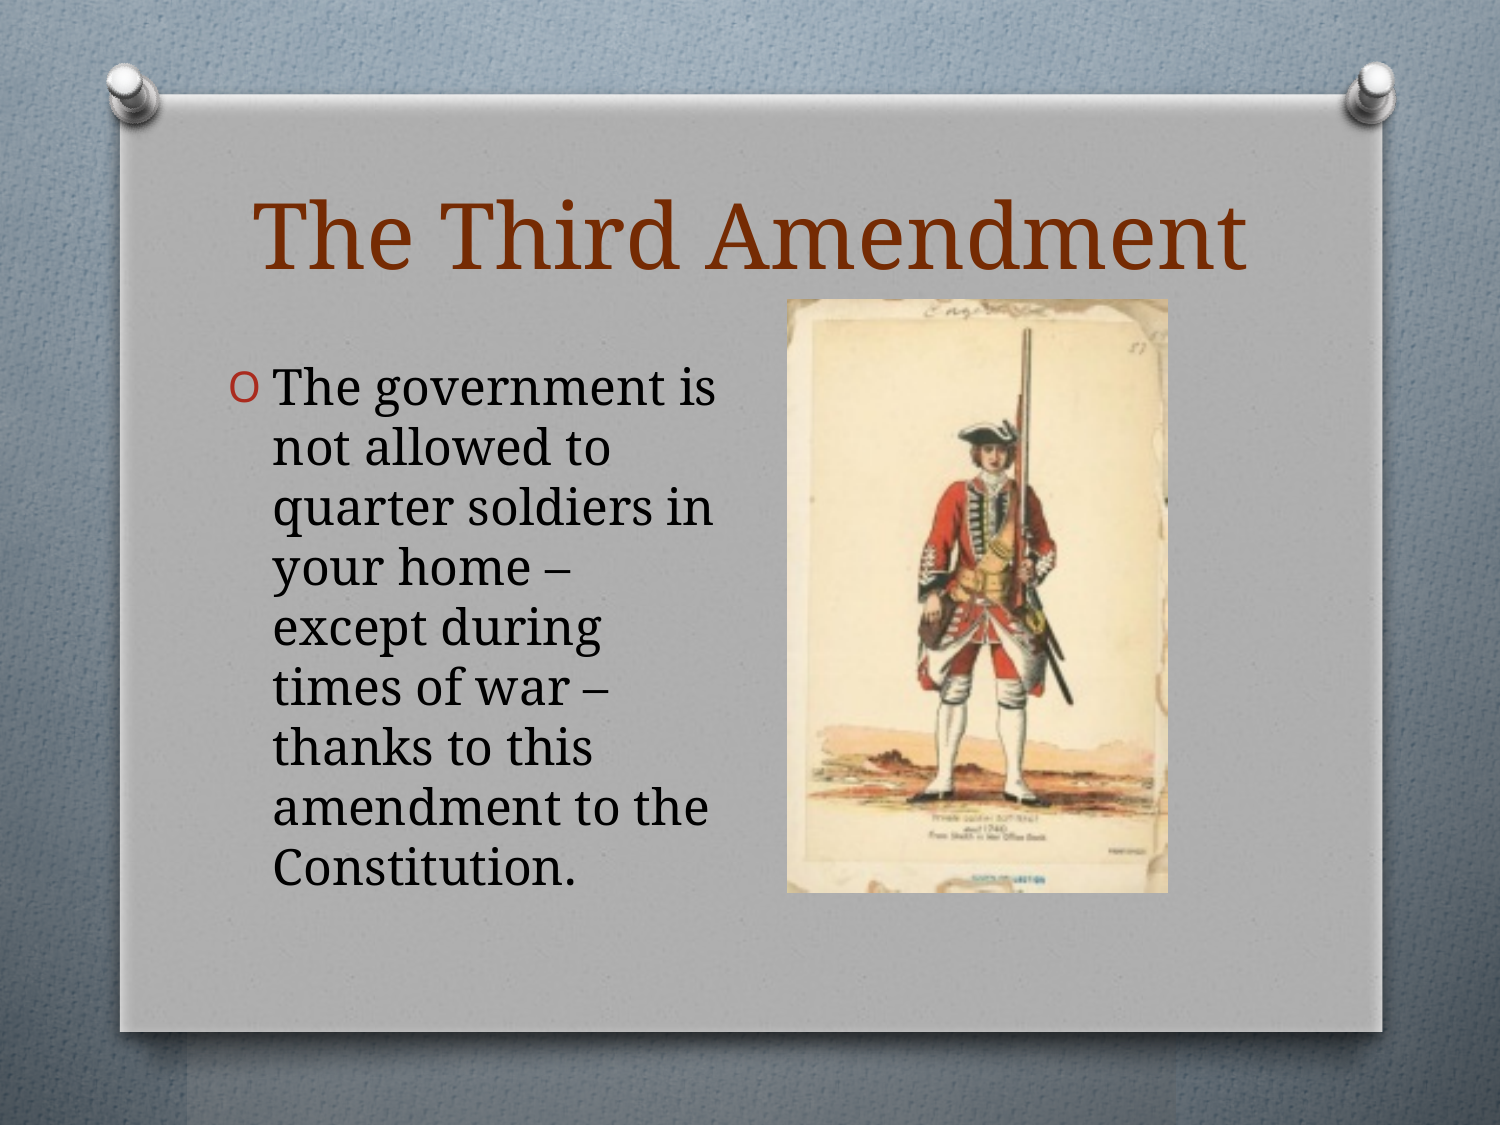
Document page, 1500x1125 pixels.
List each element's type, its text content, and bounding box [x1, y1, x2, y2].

picture [75, 29, 198, 153]
list The government is not allowed to quarter soldiers in your home – except during times of war – thanks to this amendment to the Constitution. [213, 348, 738, 939]
picture [1317, 35, 1439, 156]
title The Third Amendment [179, 134, 1323, 332]
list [787, 299, 1168, 893]
